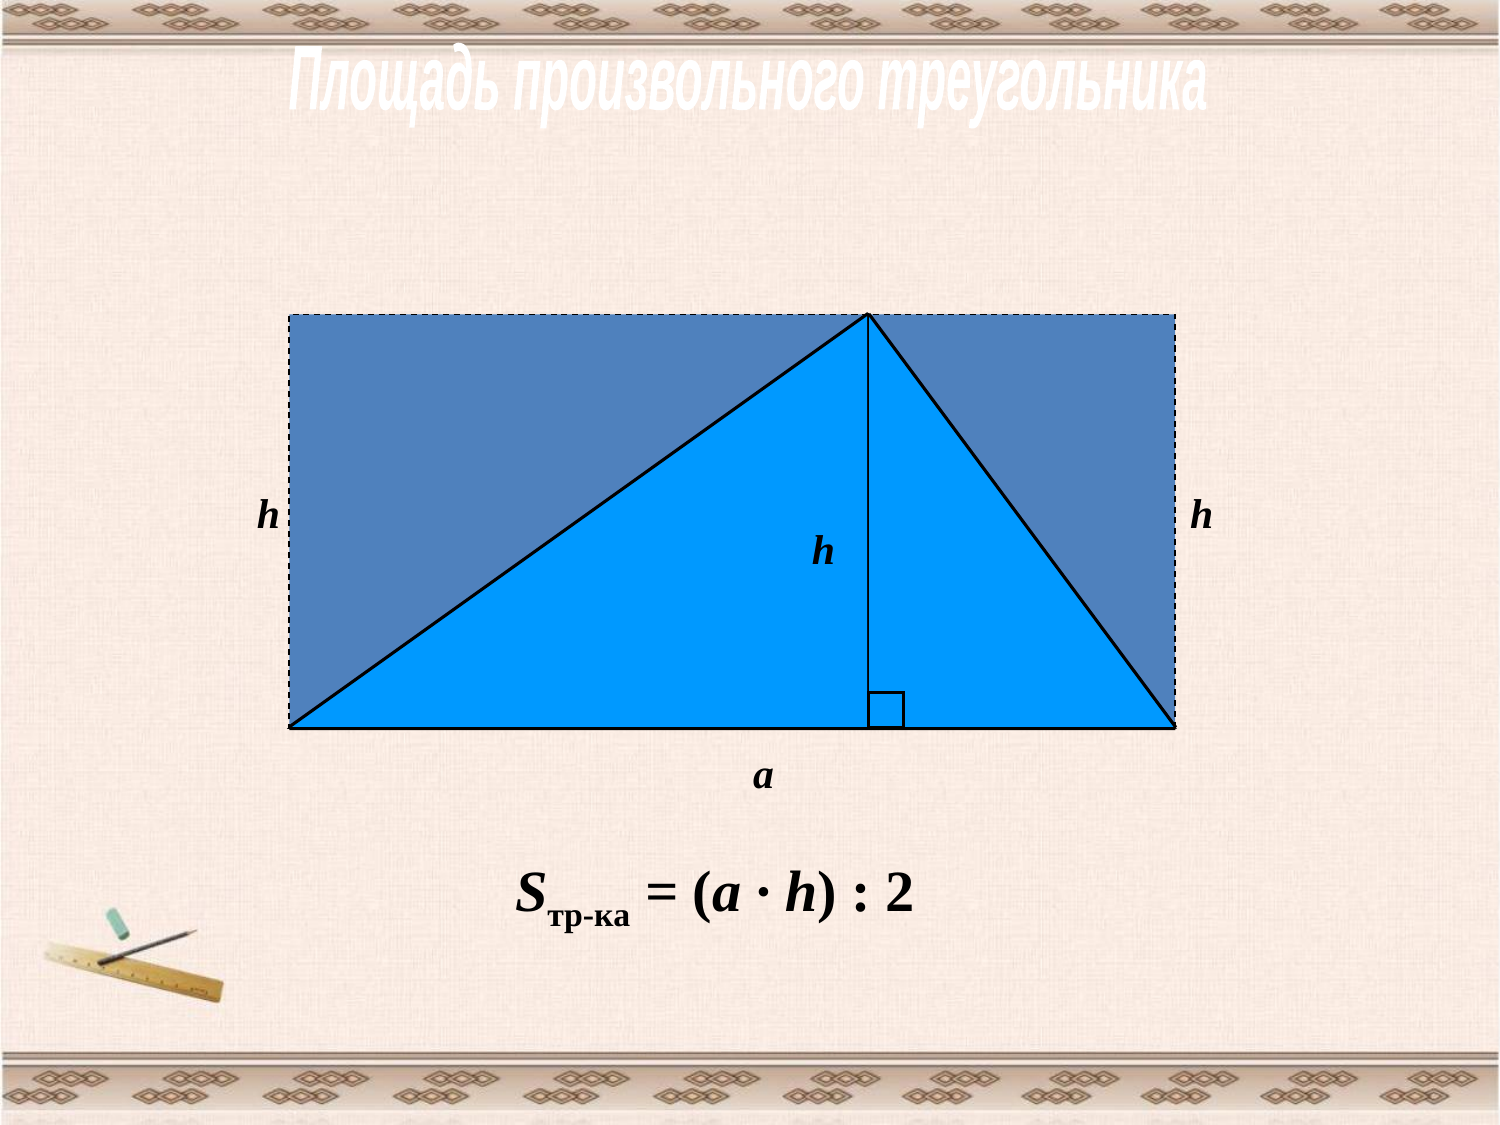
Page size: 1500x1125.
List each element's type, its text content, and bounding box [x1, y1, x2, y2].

picture [0, 0, 1500, 1125]
text_box h [1179, 479, 1247, 545]
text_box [288, 314, 1176, 729]
text_box a [738, 739, 810, 805]
text_box h [242, 479, 283, 545]
text_box Sтр-ка = (a · h) : 2 [454, 846, 975, 1060]
